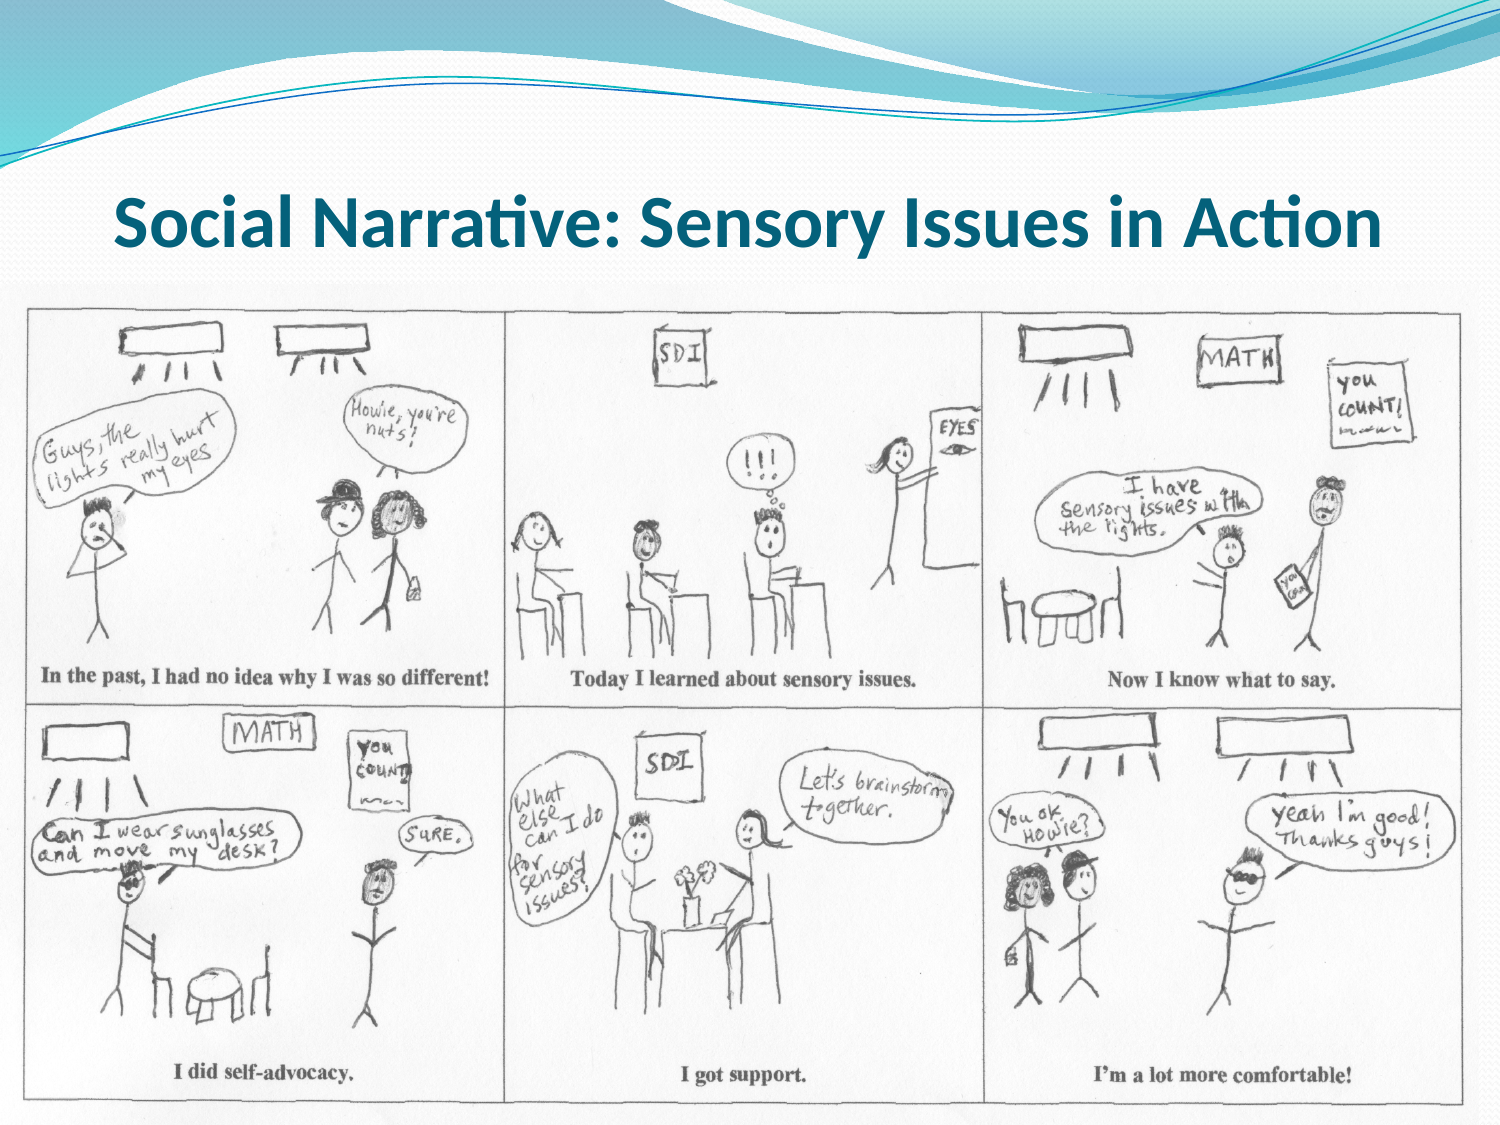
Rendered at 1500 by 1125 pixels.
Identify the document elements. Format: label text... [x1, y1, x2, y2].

title Social Narrative: Sensory Issues in Action [75, 115, 1425, 263]
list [0, 284, 1479, 1125]
